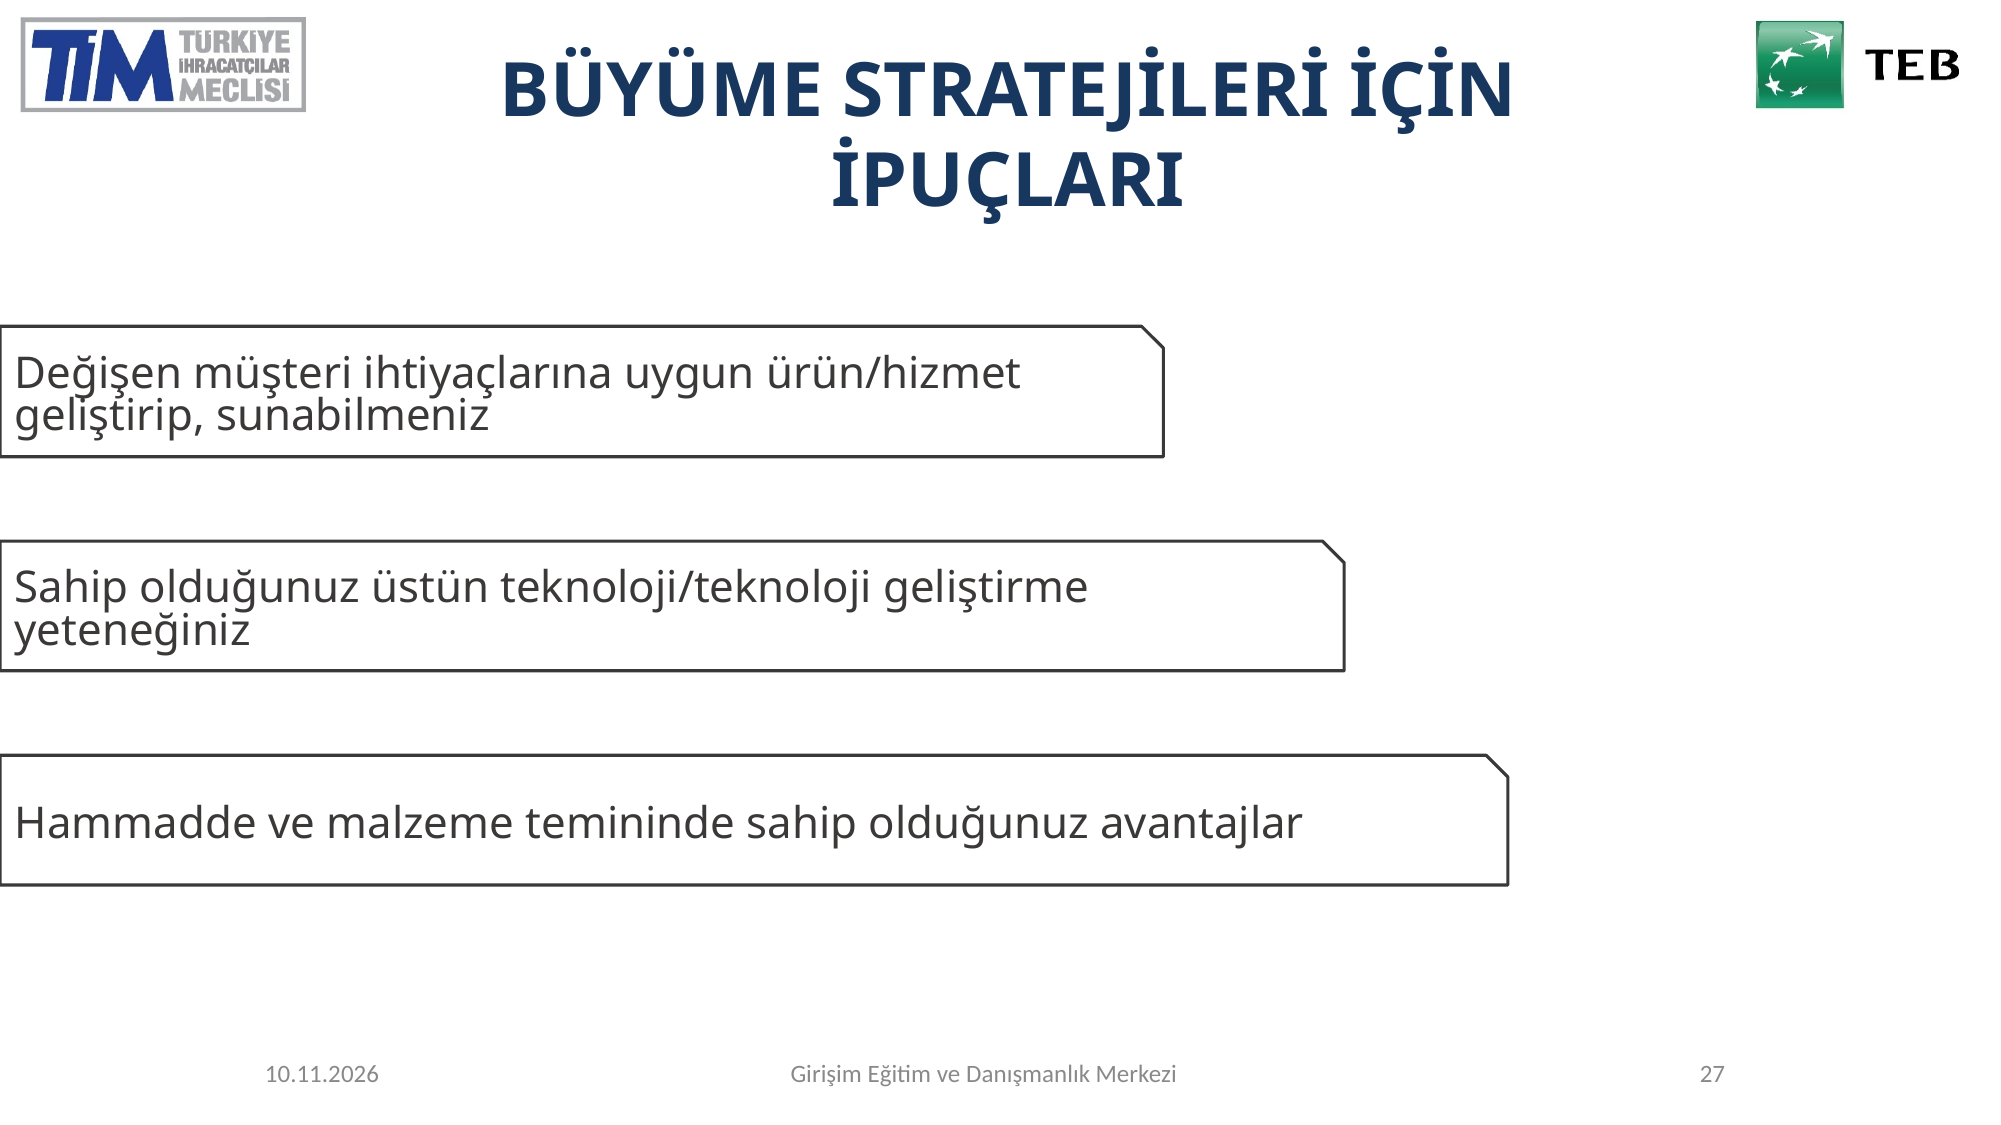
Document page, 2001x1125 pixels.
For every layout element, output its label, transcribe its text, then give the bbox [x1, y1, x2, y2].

text_box Değişen müşteri ihtiyaçlarına uygun ürün/hizmet geliştirip, sunabilmeniz [0, 324, 1166, 459]
footer Girişim Eğitim ve Danışmanlık Merkezi [700, 1042, 1268, 1103]
title BÜYÜME STRATEJİLERİ İÇİN İPUÇLARI [402, 15, 1615, 248]
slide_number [249, 1042, 654, 1103]
picture [19, 15, 308, 114]
picture [1751, 15, 1967, 114]
slide_number 27 [1314, 1042, 1741, 1103]
text_box Sahip olduğunuz üstün teknoloji/teknoloji geliştirme yeteneğiniz [0, 539, 1347, 673]
text_box Hammadde ve malzeme temininde sahip olduğunuz avantajlar [0, 753, 1510, 888]
